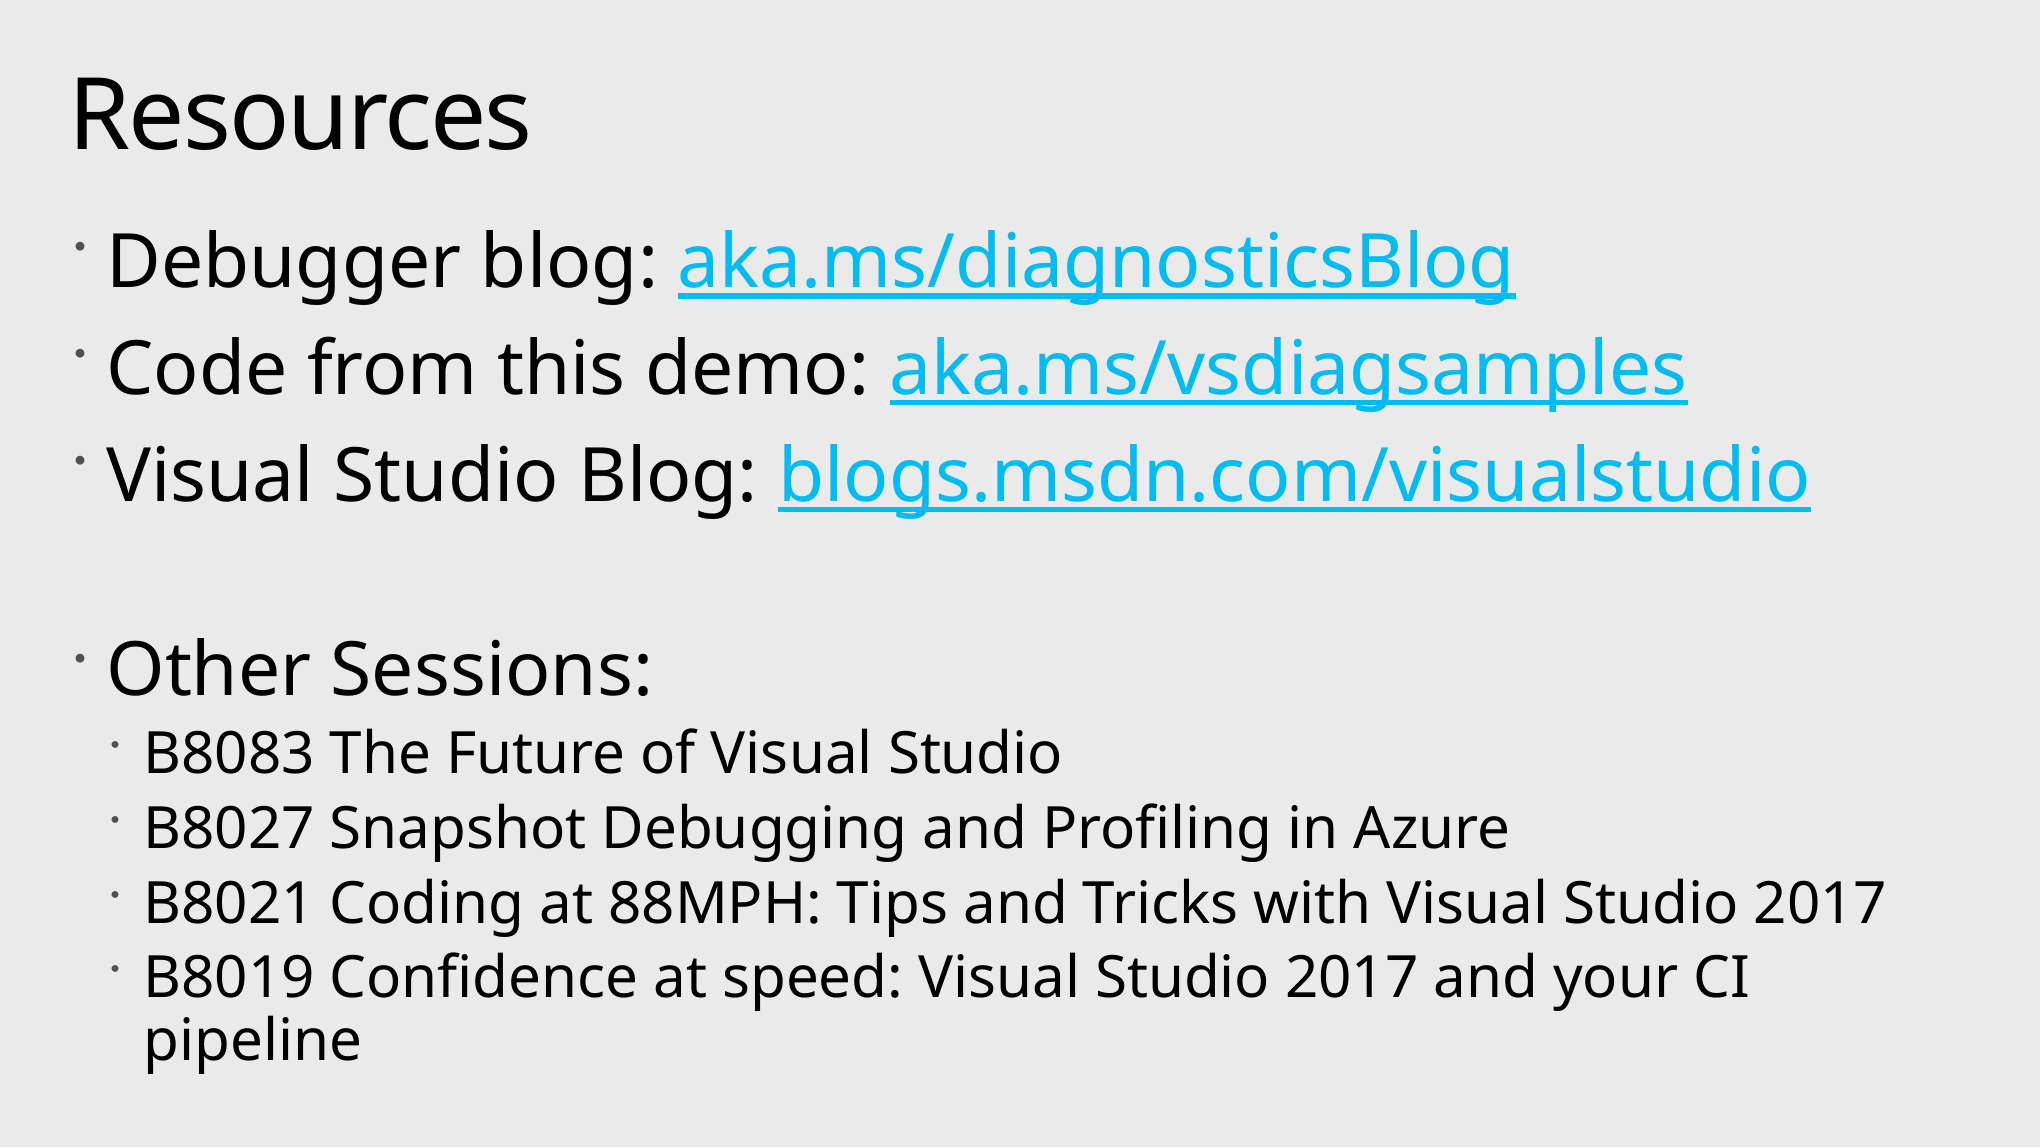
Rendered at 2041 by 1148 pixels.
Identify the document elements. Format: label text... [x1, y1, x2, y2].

title Resources [45, 48, 1996, 199]
list Debugger blog: aka.ms/diagnosticsBlog Code from this demo: aka.ms/vsdiagsamples Visual Studio Blog: blogs.msdn.com/visualstudio Other Sessions: B8083 The Future of Visual Studio B8027 Snapshot Debugging and Profiling in Azure B8021 Coding at 88MPH: Tips and Tricks with Visual Studio 2017 B8019 Confidence at speed: Visual Studio 2017 and your CI pipeline [45, 199, 1996, 1022]
